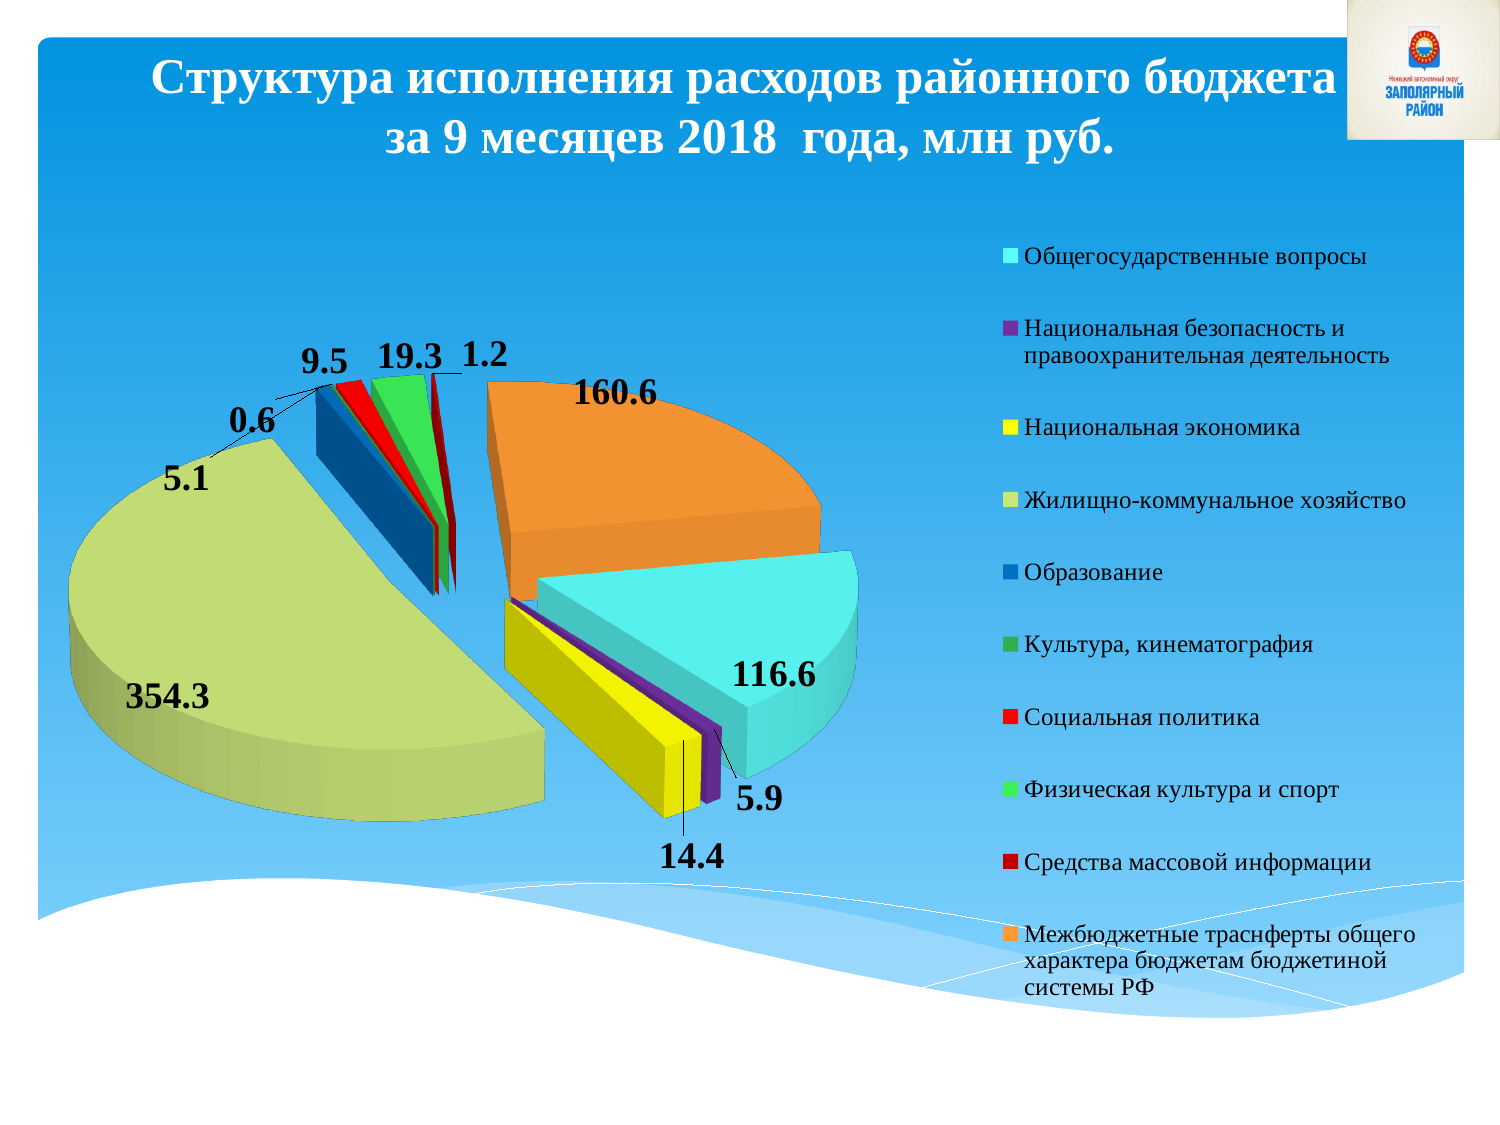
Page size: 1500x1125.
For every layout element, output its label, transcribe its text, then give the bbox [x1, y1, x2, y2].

chart [29, 184, 1459, 1059]
picture [1347, 0, 1500, 140]
text_box Структура исполнения расходов районного бюджета за 9 месяцев 2018 года, млн руб. [41, 35, 1459, 171]
